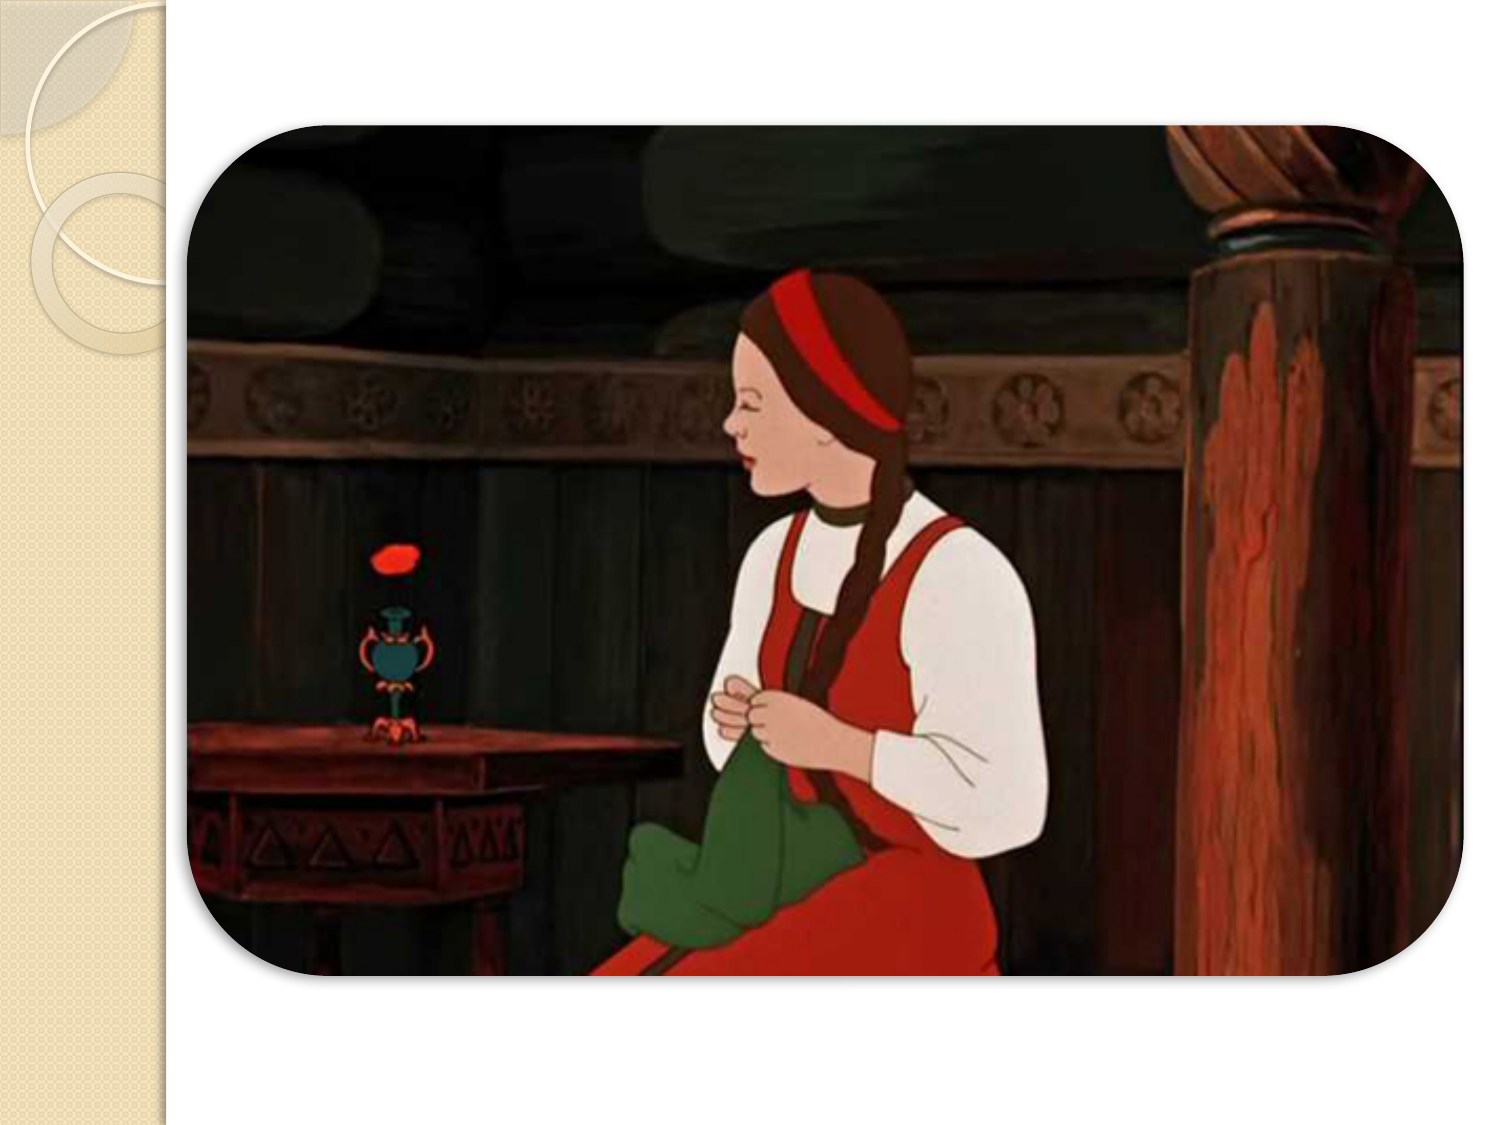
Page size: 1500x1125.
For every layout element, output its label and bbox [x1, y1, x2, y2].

picture [186, 125, 1464, 977]
